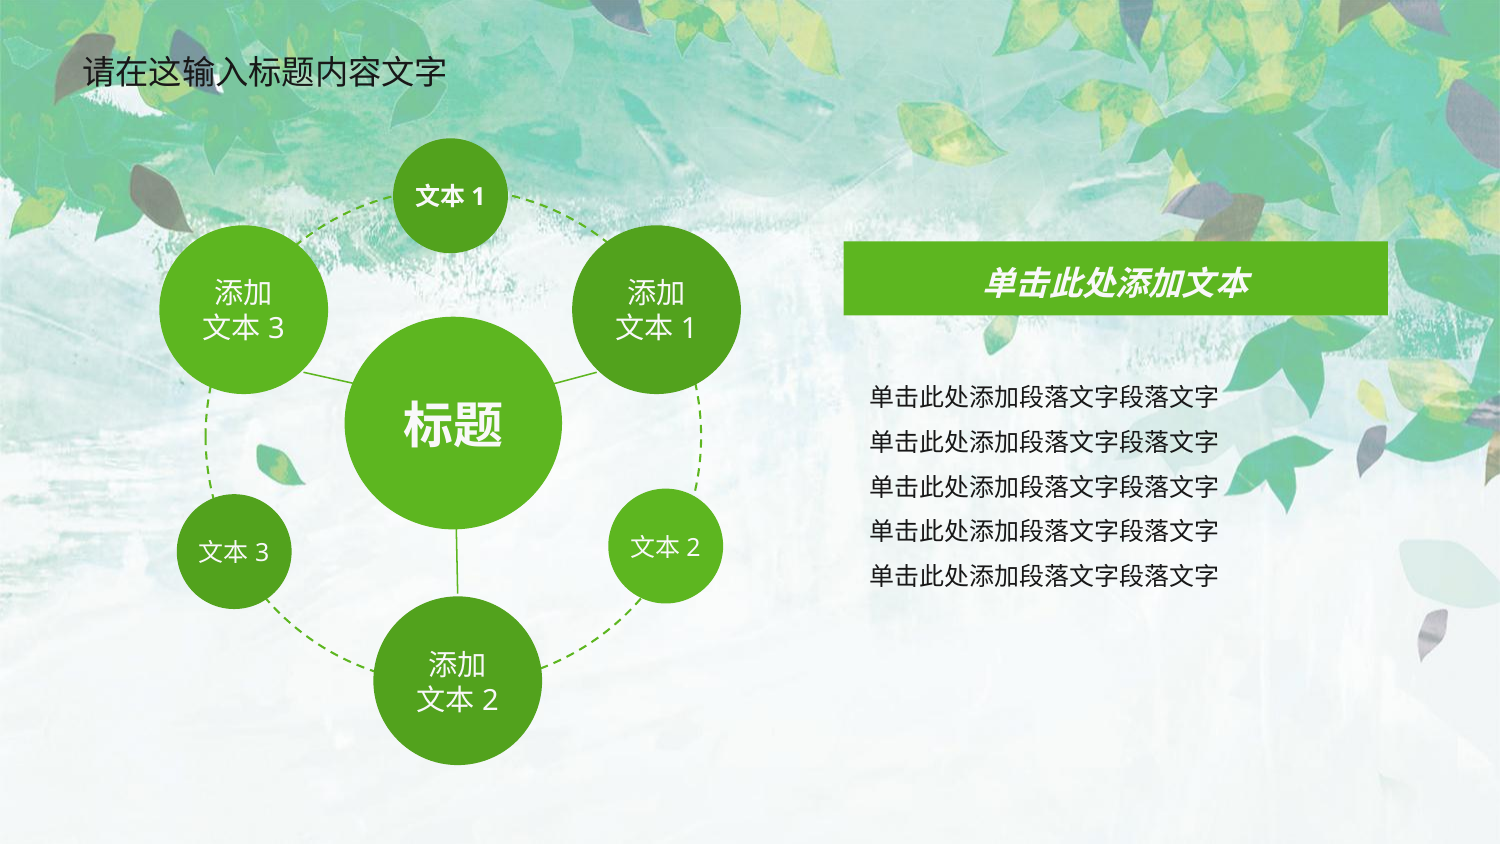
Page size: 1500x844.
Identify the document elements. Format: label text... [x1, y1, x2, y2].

text_box 文本1 [393, 138, 508, 225]
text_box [303, 372, 597, 594]
picture [0, 0, 1500, 844]
text_box 单击此处添加段落文字段落文字 单击此处添加段落文字段落文字 单击此处添加段落文字段落文字 单击此处添加段落文字段落文字 单击此处添加段落文字段落文字 [837, 284, 1424, 718]
text_box [324, 196, 400, 225]
text_box [501, 194, 583, 225]
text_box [159, 225, 742, 766]
text_box 请在这输入标题内容文字 [67, 43, 703, 99]
text_box 单击此处添加文本 [843, 241, 1388, 316]
